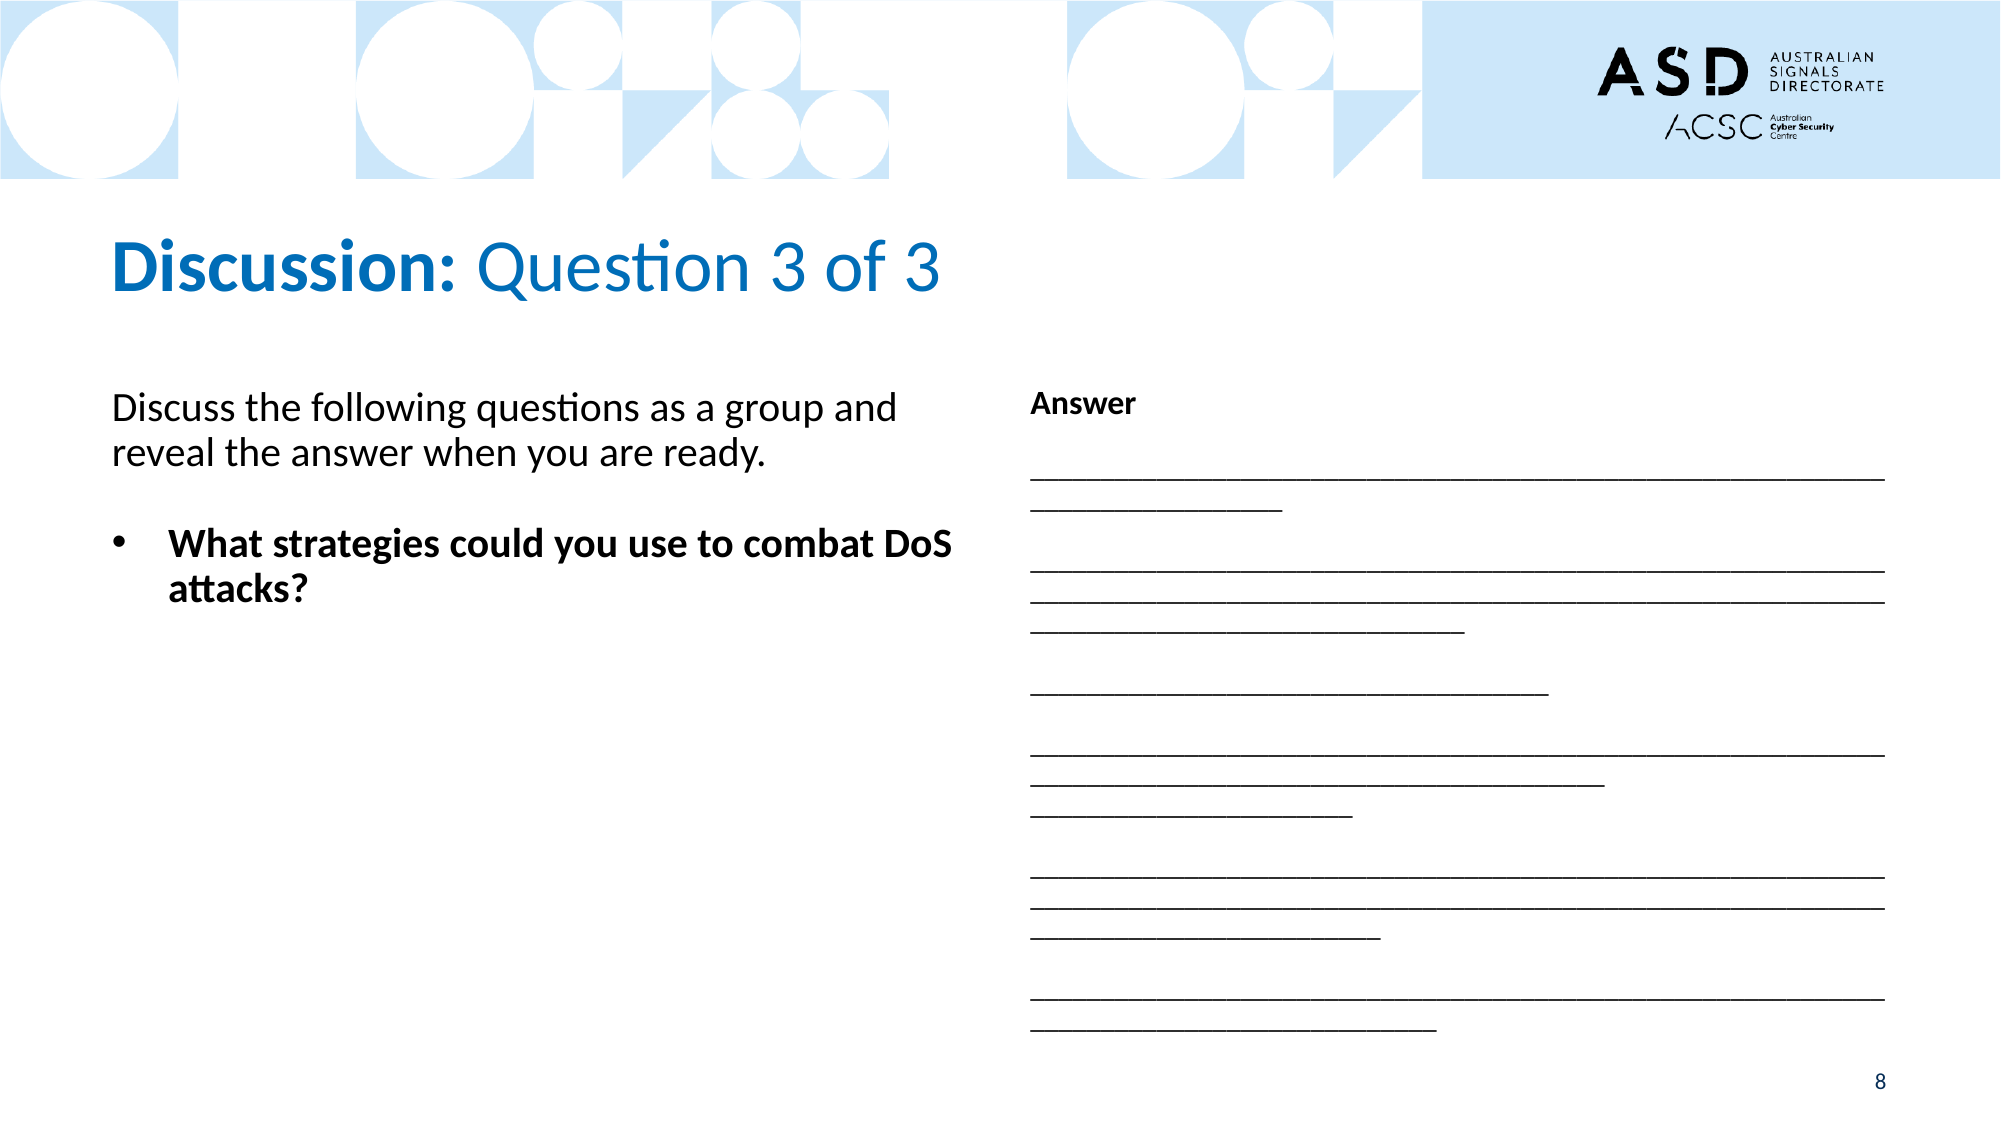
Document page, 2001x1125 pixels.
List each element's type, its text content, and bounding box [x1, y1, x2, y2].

slide_number 8 [1799, 1050, 1902, 1111]
list Discuss the following questions as a group and reveal the answer when you are ready. What strategies could you use to combat DoS attacks? [96, 378, 983, 1007]
list Answer _______________________________________________________________________________ _________________________________________________________________________________________________________________________________________________________ _____________________________________ ______________________________________________________________________________________________________ _______________________ ___________________________________________________________________________________________________________________________________________________ __________________________________________________________________________________________ [1015, 378, 1902, 1051]
picture [0, 0, 2001, 179]
title Discussion: Question 3 of 3 [96, 207, 1902, 328]
